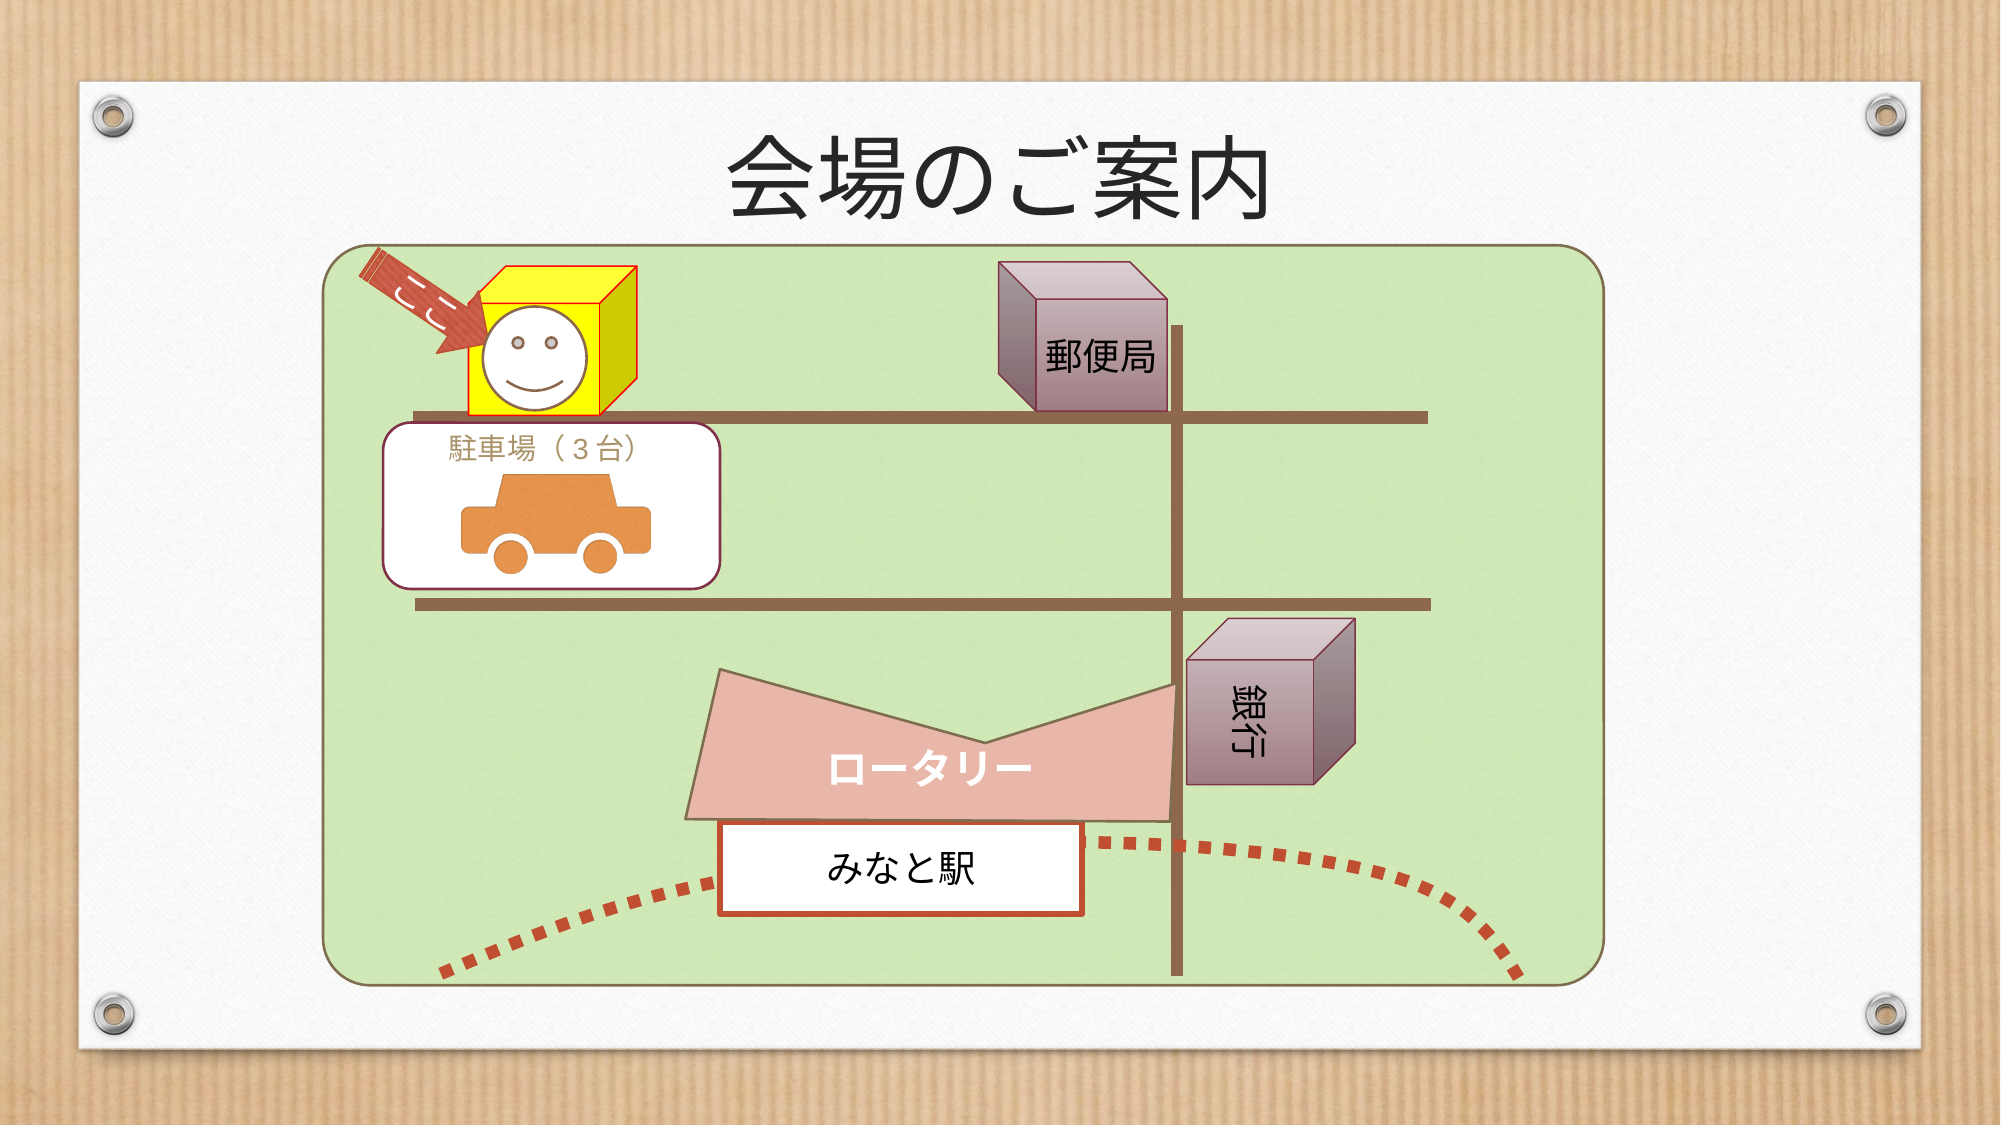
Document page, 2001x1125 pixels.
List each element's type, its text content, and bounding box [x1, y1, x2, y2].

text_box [322, 244, 1605, 986]
title 会場のご案内 [212, 90, 1788, 262]
picture [0, 0, 2001, 1125]
